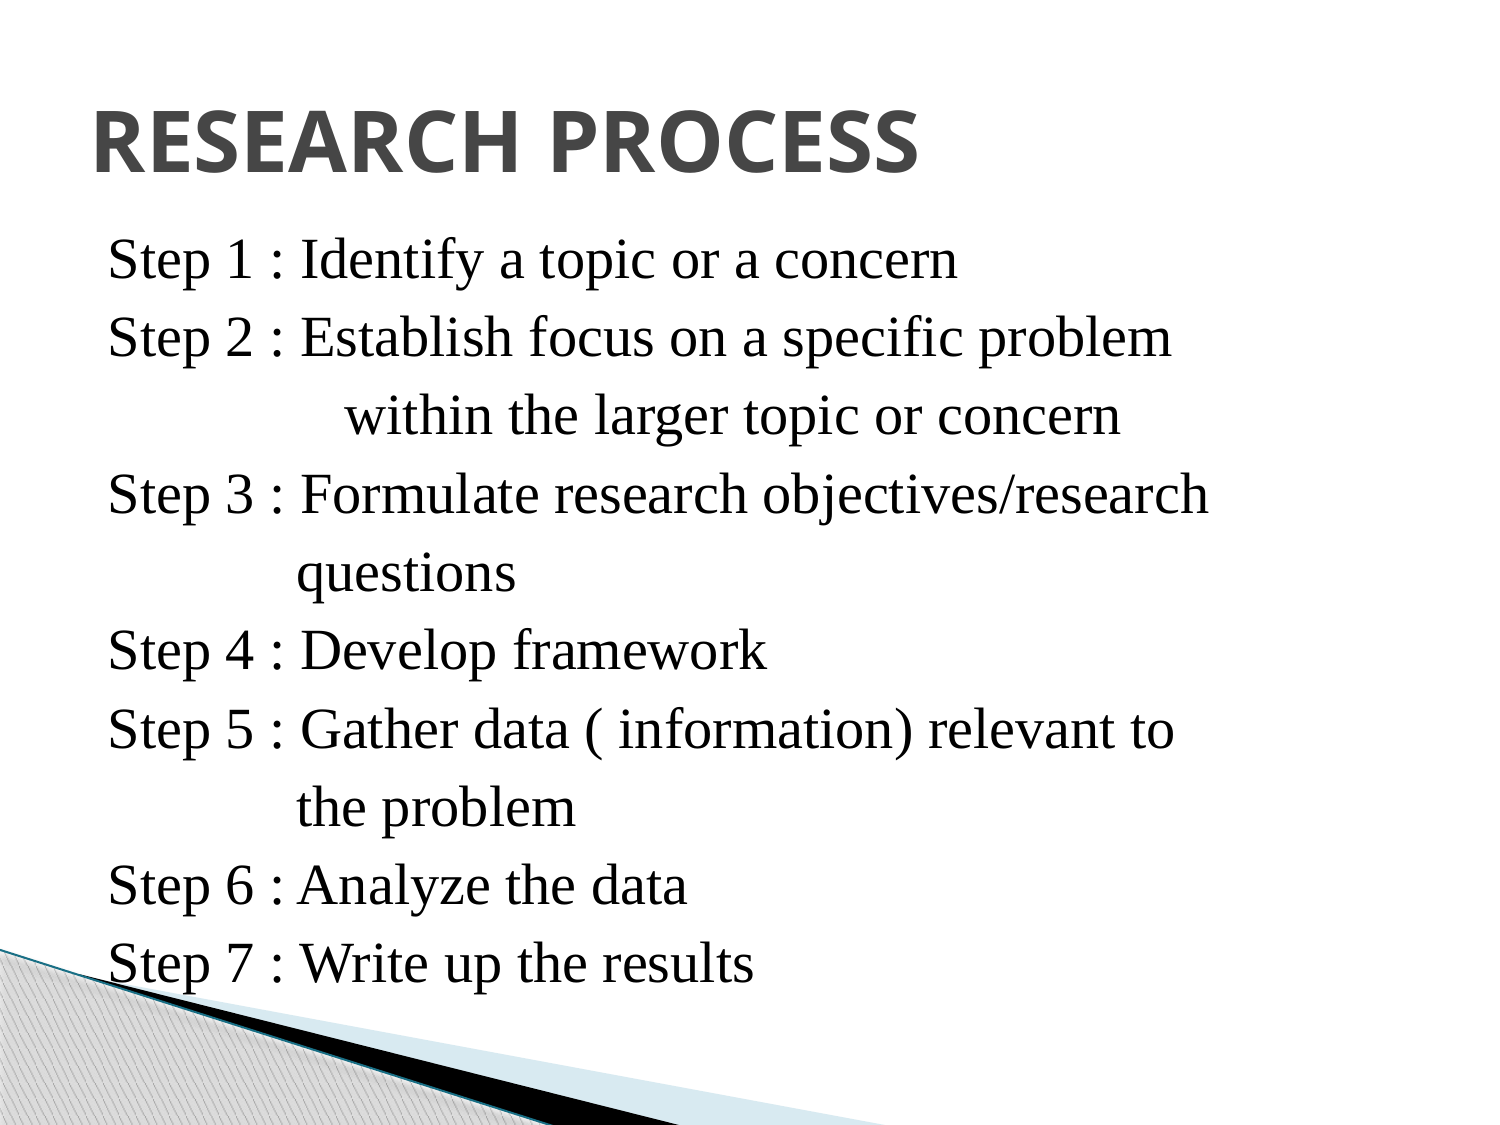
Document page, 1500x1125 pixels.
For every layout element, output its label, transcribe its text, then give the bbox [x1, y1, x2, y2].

title RESEARCH PROCESS [75, 45, 1425, 233]
list Step 1 : Identify a topic or a concern Step 2 : Establish focus on a specific problem within the larger topic or concern Step 3 : Formulate research objectives/research questions Step 4 : Develop framework Step 5 : Gather data ( information) relevant to the problem Step 6 : Analyze the data Step 7 : Write up the results [75, 233, 1425, 955]
